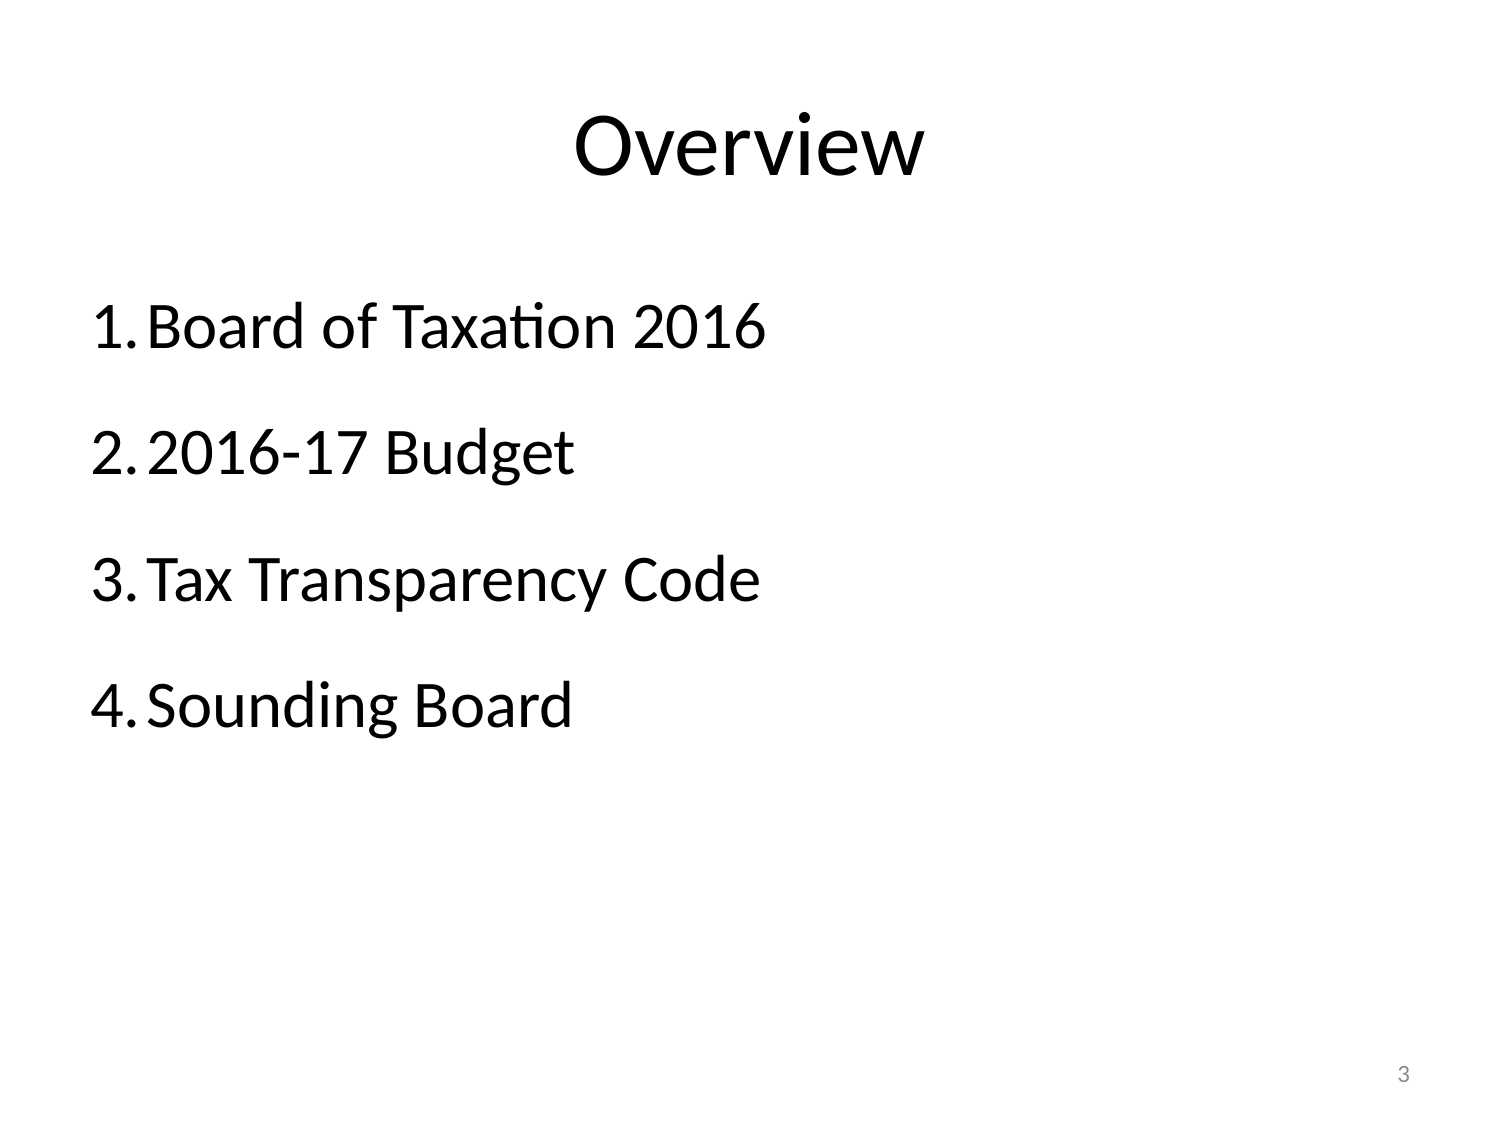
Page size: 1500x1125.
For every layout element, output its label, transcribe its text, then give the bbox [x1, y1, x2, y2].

slide_number 3 [1074, 1042, 1425, 1103]
list Board of Taxation 2016 2016-17 Budget Tax Transparency Code Sounding Board [75, 262, 1425, 1005]
title Overview [75, 45, 1425, 233]
